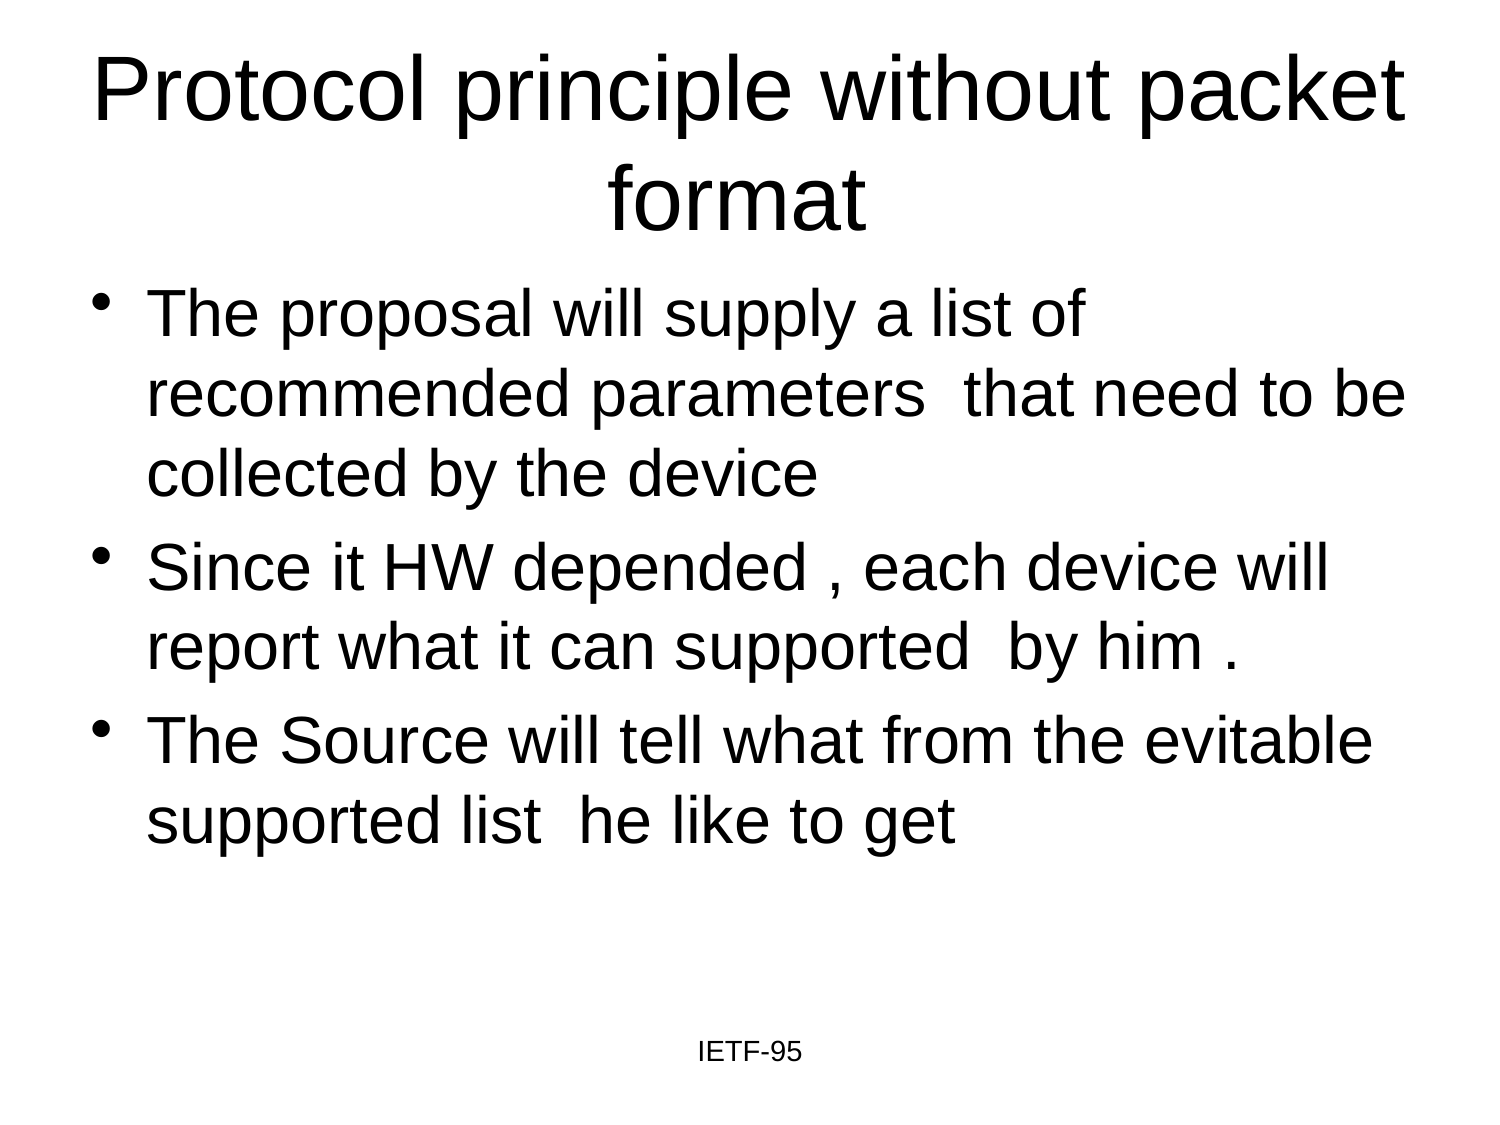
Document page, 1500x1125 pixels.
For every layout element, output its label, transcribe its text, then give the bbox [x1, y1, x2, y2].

footer IETF-95 [512, 1024, 988, 1103]
list The proposal will supply a list of recommended parameters that need to be collected by the device Since it HW depended , each device will report what it can supported by him . The Source will tell what from the evitable supported list he like to get [75, 262, 1425, 1005]
title Protocol principle without packet format [75, 45, 1425, 233]
